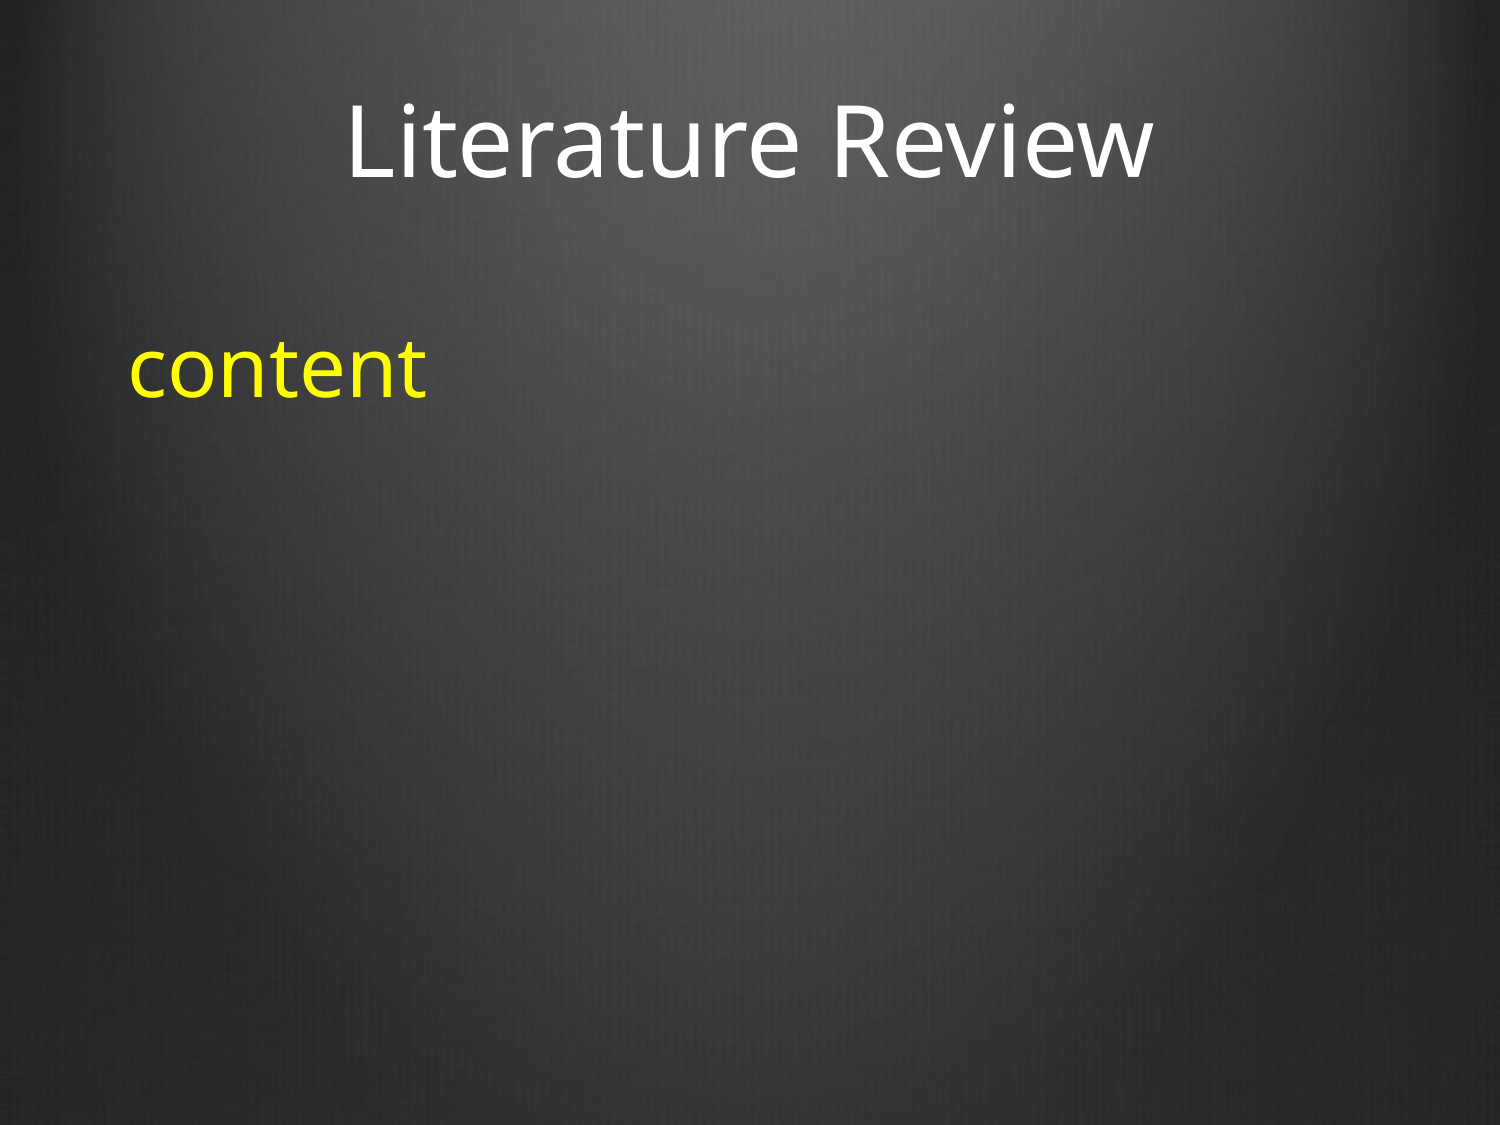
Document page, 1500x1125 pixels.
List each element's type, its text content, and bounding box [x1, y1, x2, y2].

title Literature Review [112, 19, 1388, 255]
list content [112, 306, 1388, 1005]
